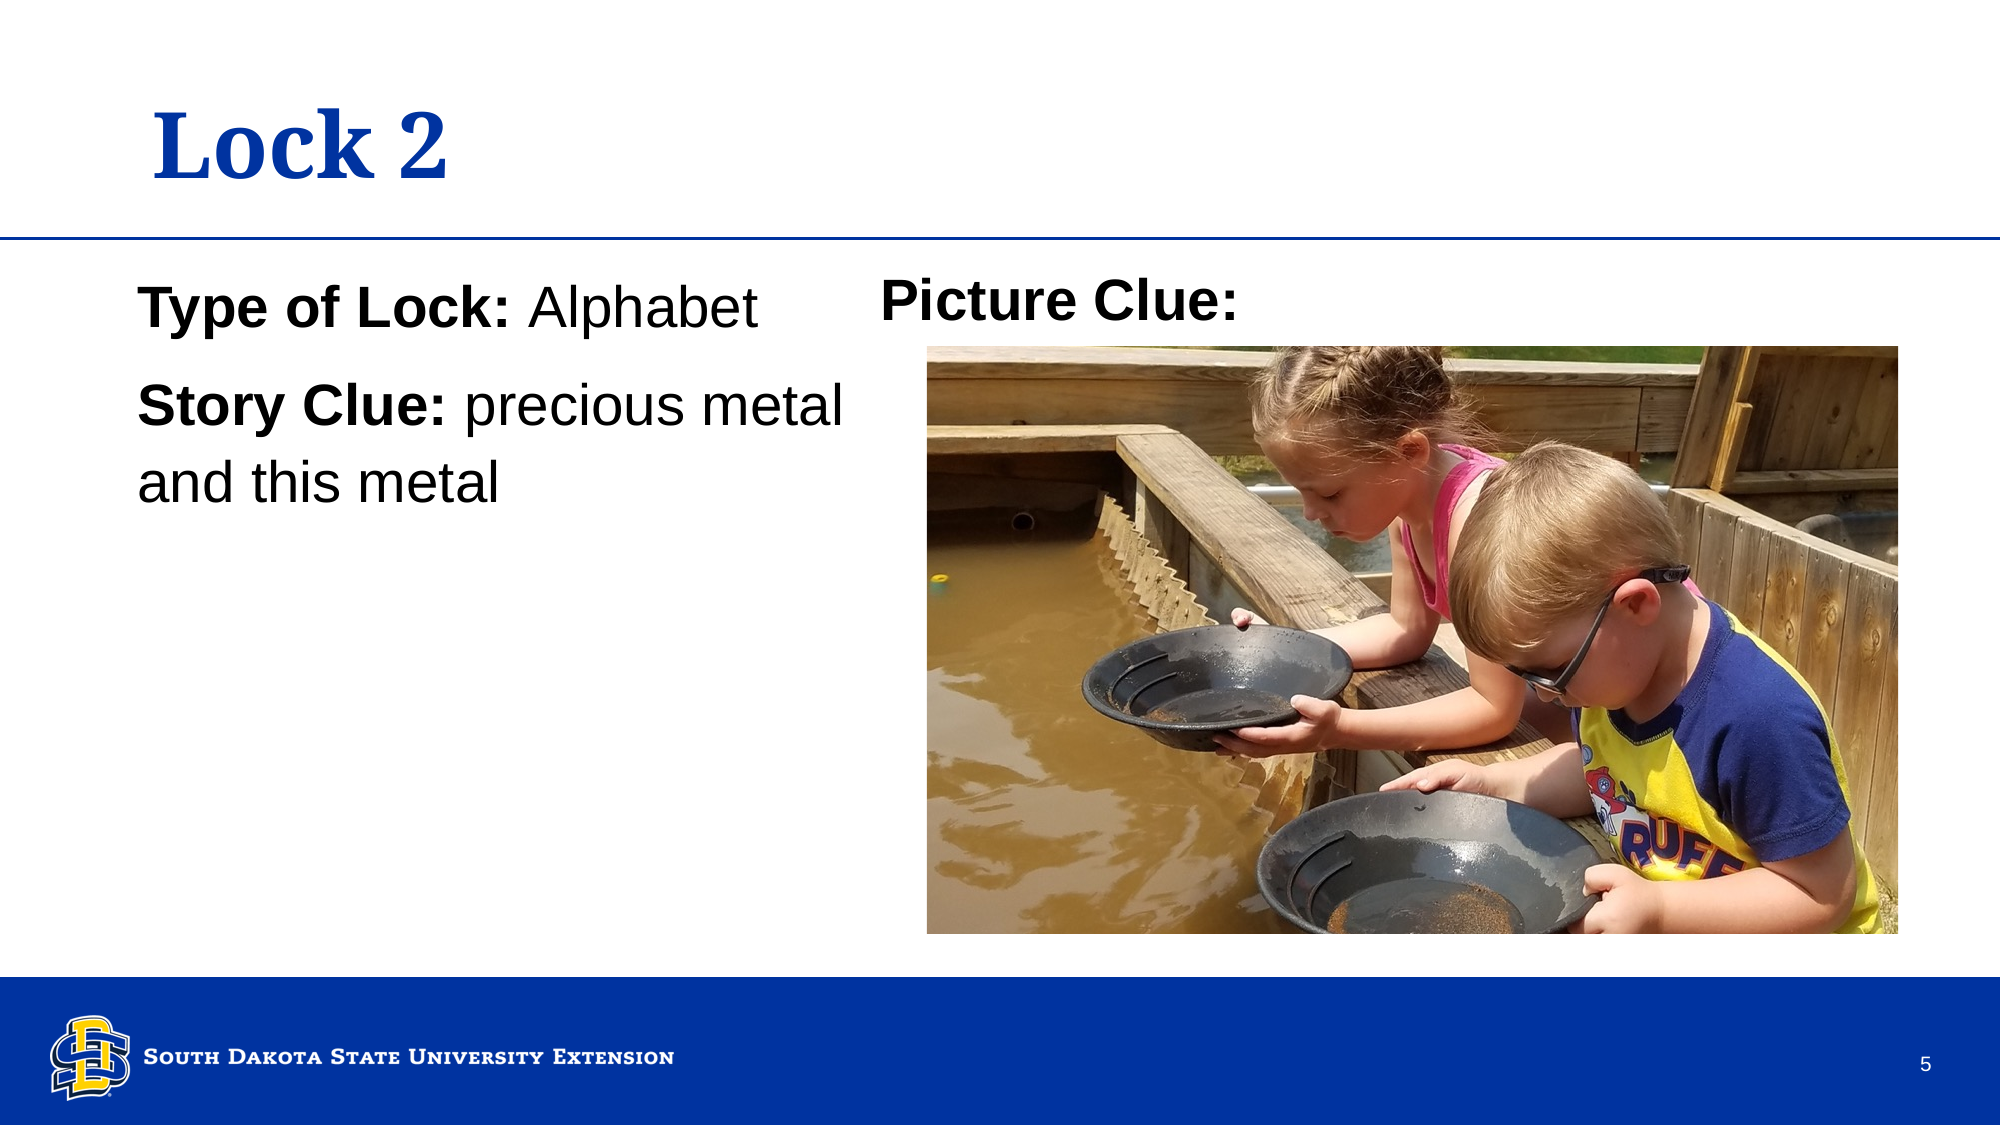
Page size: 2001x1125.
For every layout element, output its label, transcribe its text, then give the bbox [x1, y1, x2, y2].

picture [50, 1015, 674, 1101]
picture [926, 345, 1899, 934]
text_box Picture Clue: [880, 262, 1420, 333]
list Type of Lock: Alphabet Story Clue: precious metal and this metal [137, 262, 847, 934]
title Lock 2 – 2 [137, 59, 1863, 239]
